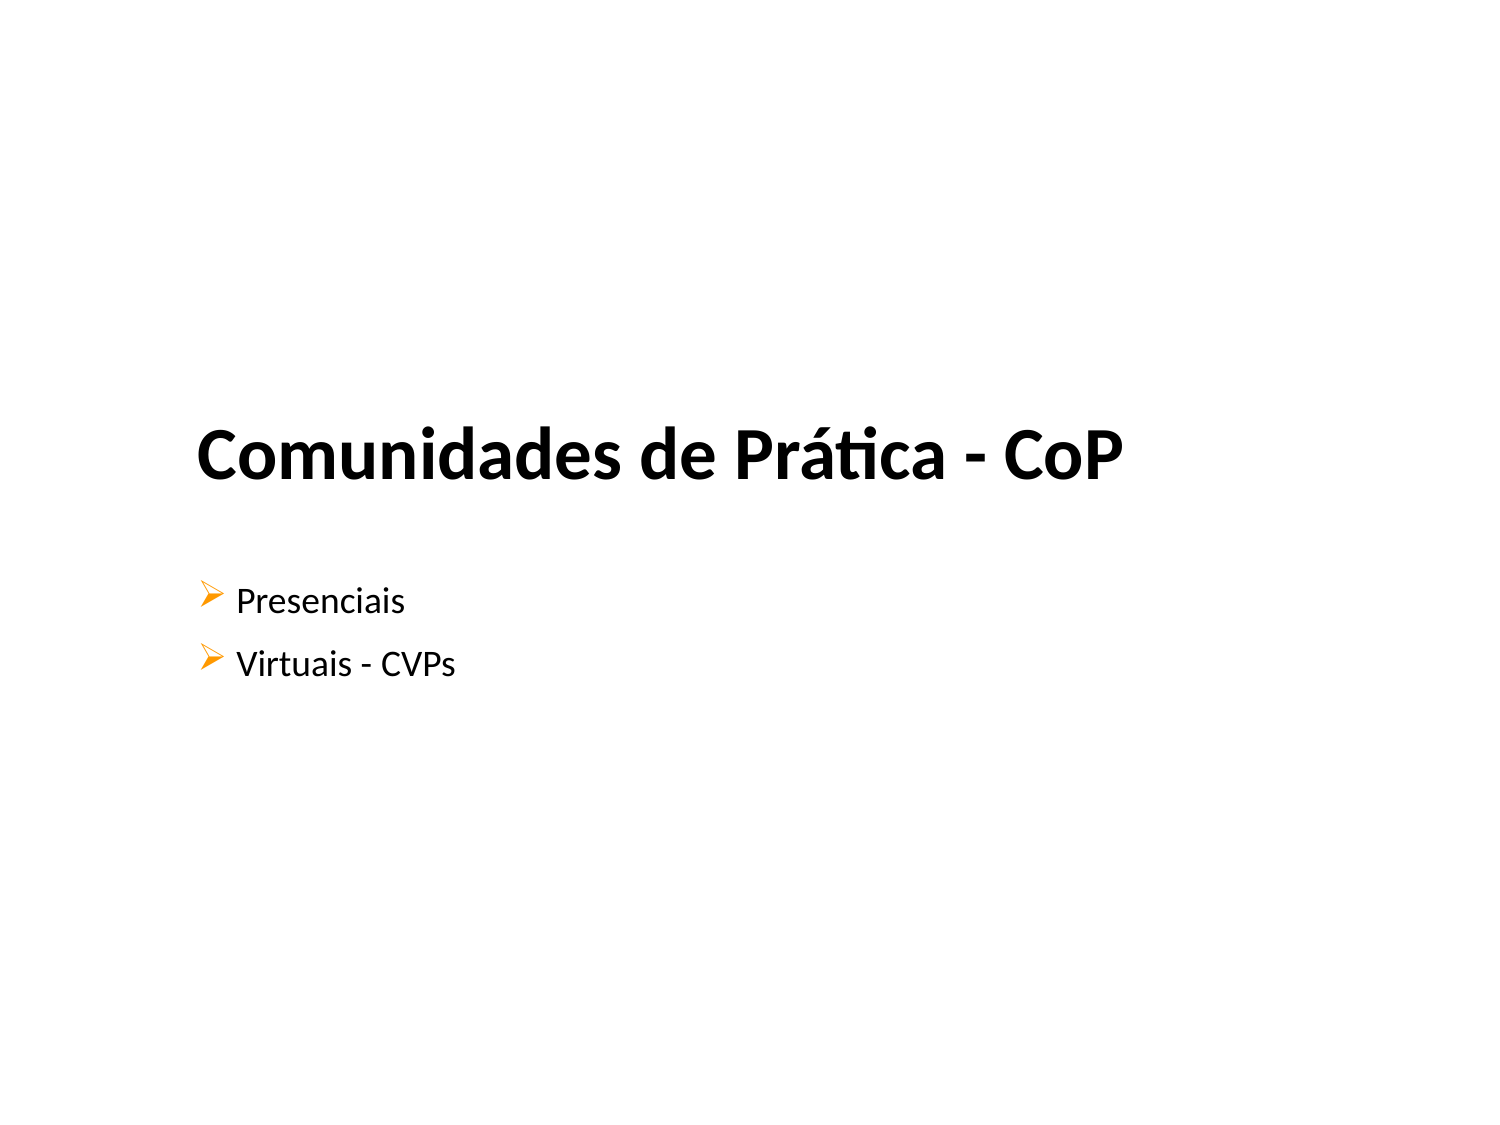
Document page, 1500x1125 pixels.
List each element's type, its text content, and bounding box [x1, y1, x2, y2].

text_box Comunidades de Prática - CoP Presenciais Virtuais - CVPs [183, 361, 1329, 692]
